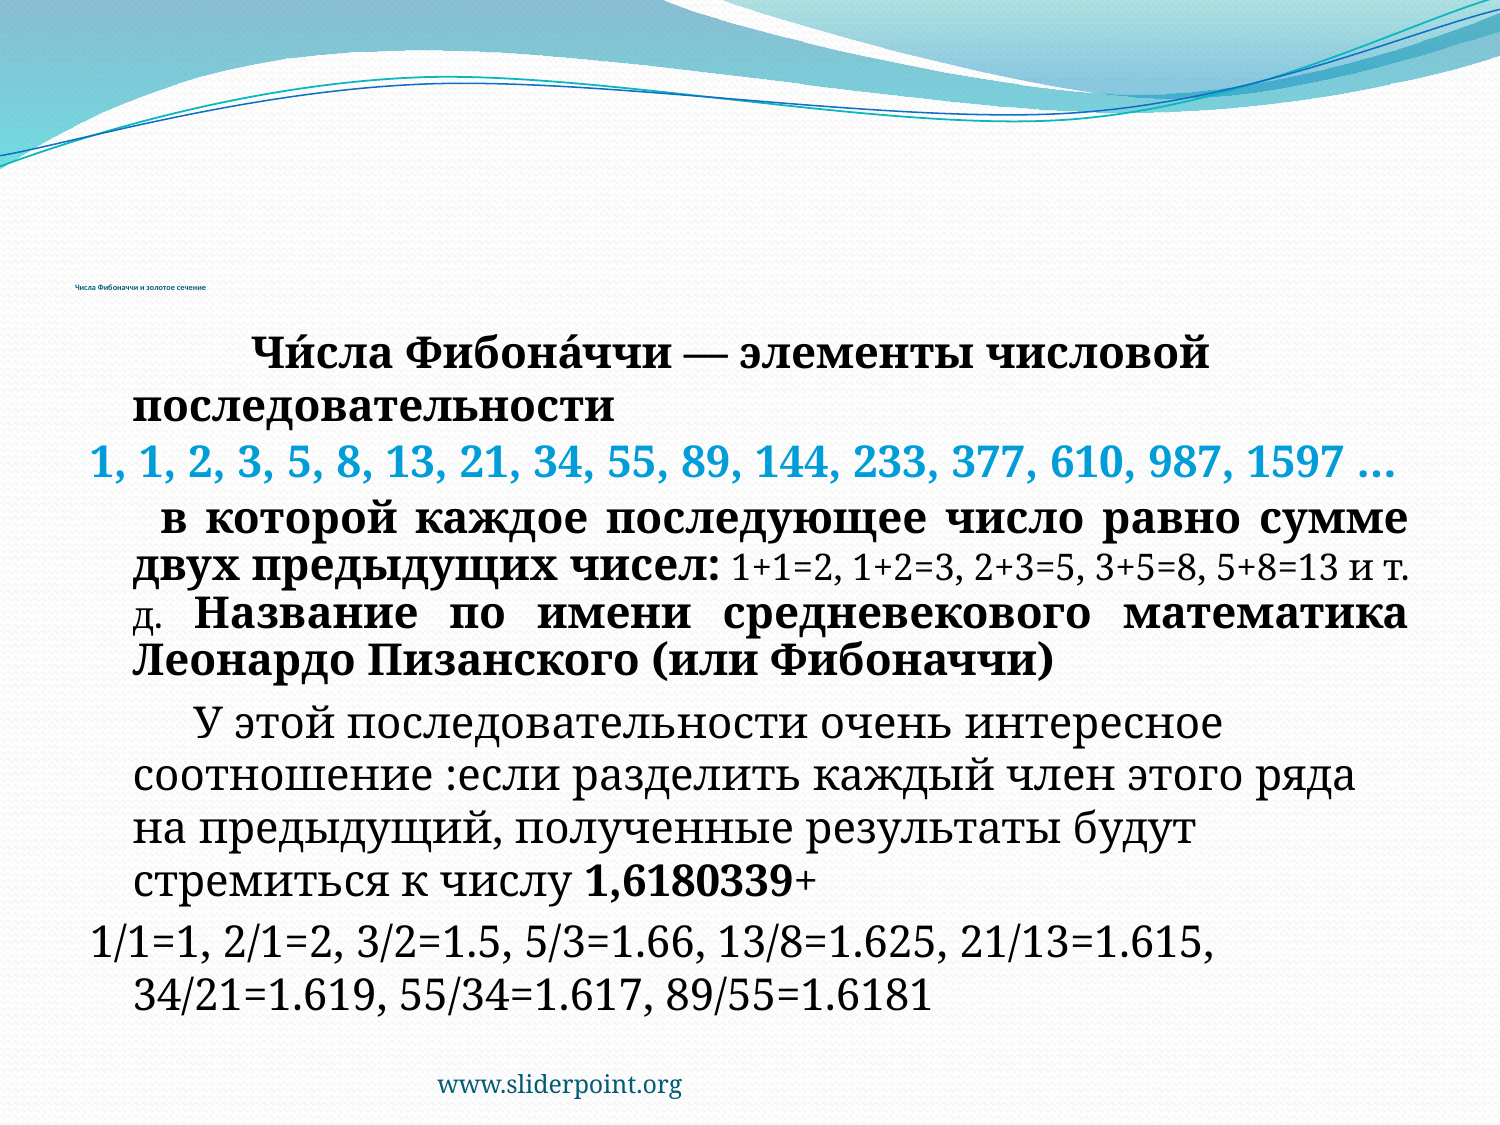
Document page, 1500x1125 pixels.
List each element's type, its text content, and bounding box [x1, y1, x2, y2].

footer www.sliderpoint.org [437, 1042, 988, 1103]
title Числа Фибоначчи и золотое сечение [75, 82, 1425, 303]
list Чи́сла Фибона́ччи — элементы числовой последовательности 1, 1, 2, 3, 5, 8, 13, 21, 34, 55, 89, 144, 233, 377, 610, 987, 1597 … в которой каждое последующее число равно сумме двух предыдущих чисел: 1+1=2, 1+2=3, 2+3=5, 3+5=8, 5+8=13 и т. д. Название по имени средневекового математика Леонардо Пизанского (или Фибоначчи) У этой последовательности очень интересное соотношение :если разделить каждый член этого ряда на предыдущий, полученные результаты будут стремиться к числу 1,6180339+ 1/1=1, 2/1=2, 3/2=1.5, 5/3=1.66, 13/8=1.625, 21/13=1.615, 34/21=1.619, 55/34=1.617, 89/55=1.6181 [75, 317, 1425, 1038]
